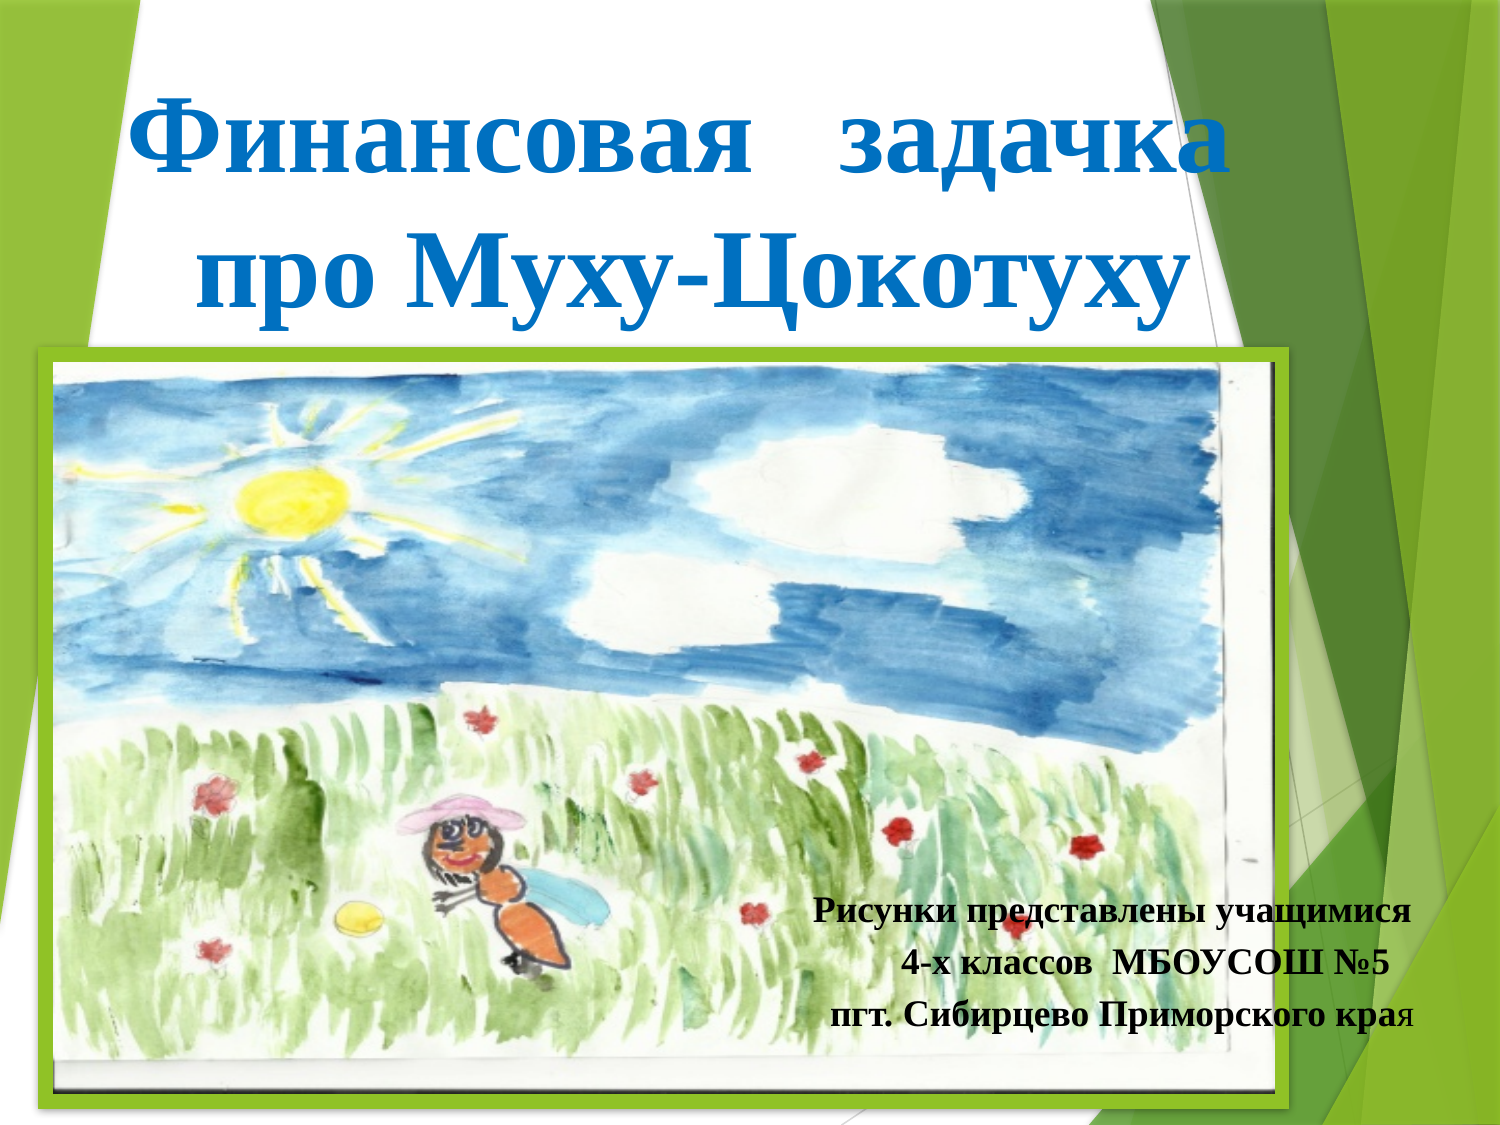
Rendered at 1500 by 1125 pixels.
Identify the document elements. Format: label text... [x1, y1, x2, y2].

title Финансовая задачка про Муху-Цокотуху [0, 101, 1388, 338]
picture [52, 361, 1276, 1095]
text_box Рисунки представлены учащимися 4-х классов МБОУСОШ №5 пгт. Сибирцево Приморского края [1279, 871, 1447, 1042]
